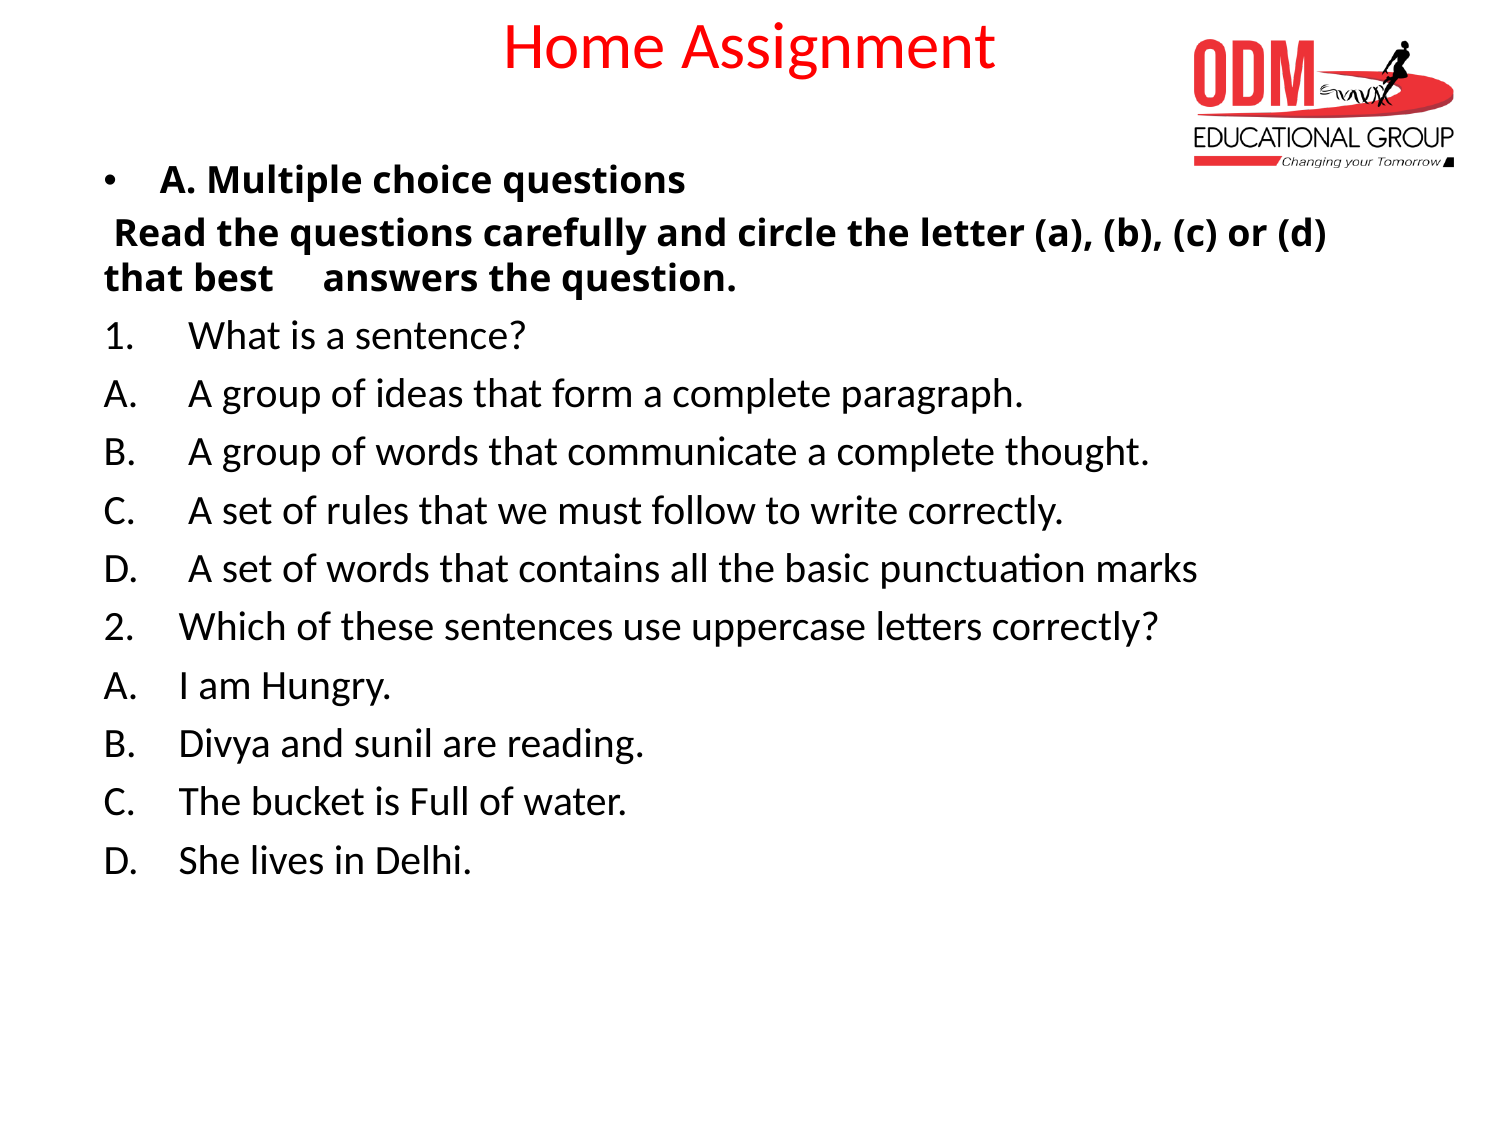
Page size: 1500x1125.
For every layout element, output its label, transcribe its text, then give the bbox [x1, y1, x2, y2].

picture [1194, 38, 1454, 168]
title Home Assignment [75, 0, 1425, 136]
list A. Multiple choice questions Read the questions carefully and circle the letter (a), (b), (c) or (d) that best answers the question. What is a sentence? A group of ideas that form a complete paragraph. A group of words that communicate a complete thought. A set of rules that we must follow to write correctly. A set of words that contains all the basic punctuation marks Which of these sentences use uppercase letters correctly? I am Hungry. Divya and sunil are reading. The bucket is Full of water. She lives in Delhi. [88, 149, 1357, 976]
